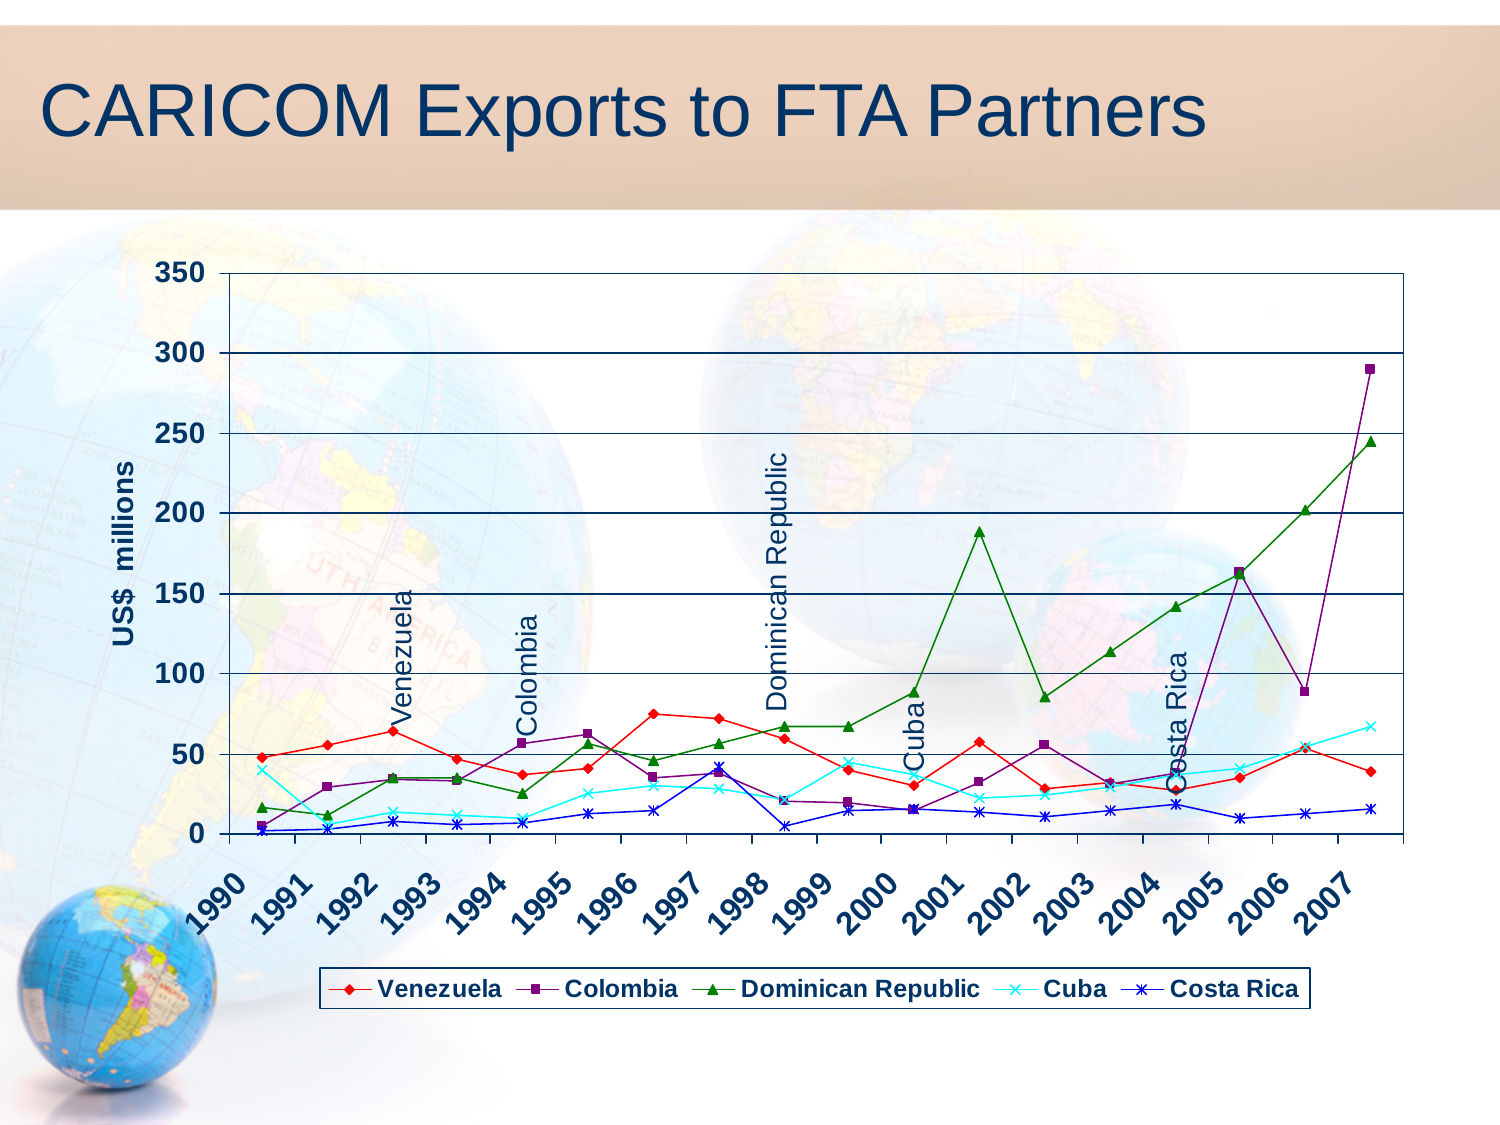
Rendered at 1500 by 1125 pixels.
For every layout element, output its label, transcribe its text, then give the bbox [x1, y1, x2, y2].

picture [0, 0, 1500, 1125]
title CARICOM Exports to FTA Partners [24, 37, 1476, 176]
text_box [74, 224, 1428, 1023]
